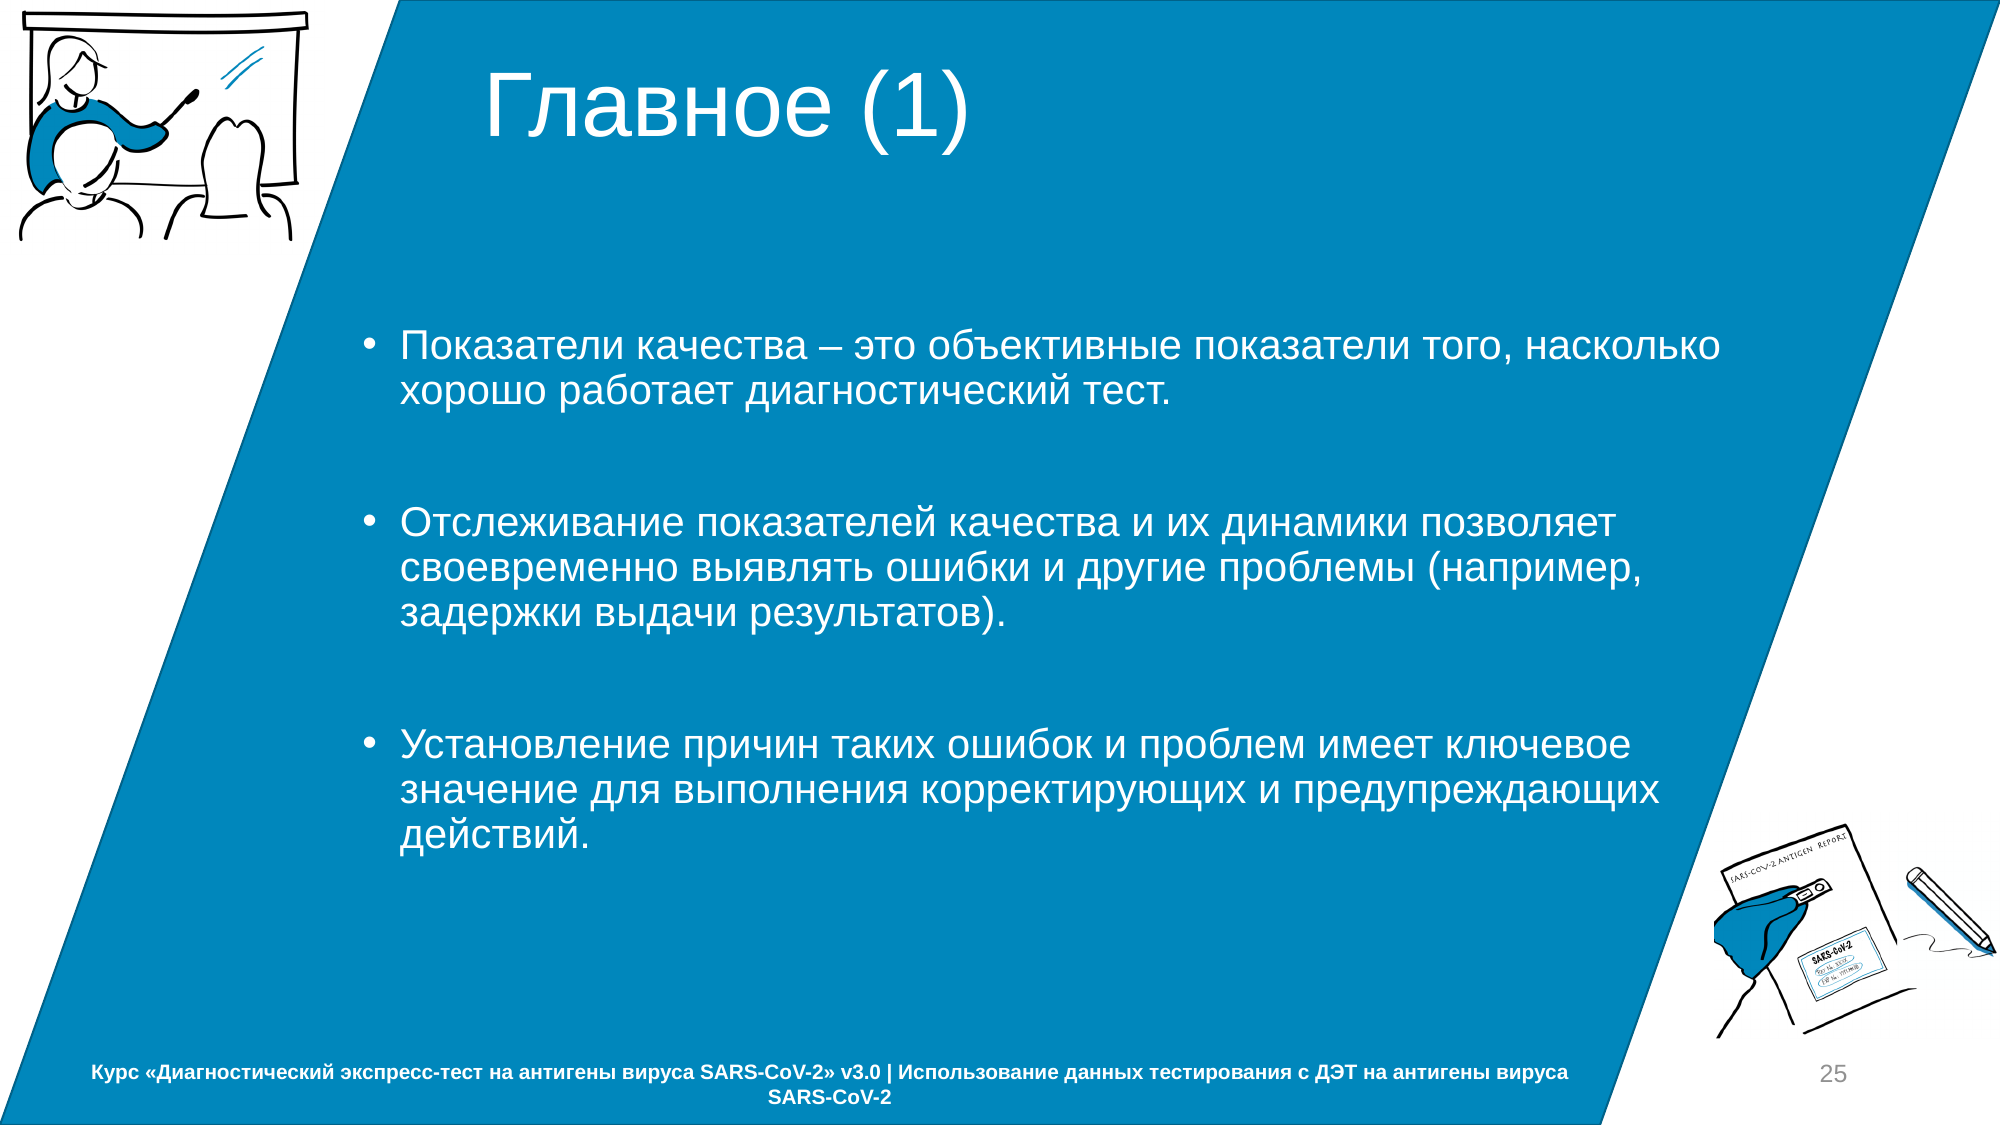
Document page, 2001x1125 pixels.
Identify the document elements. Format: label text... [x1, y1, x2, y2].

text_box [0, 0, 2000, 1125]
footer Курс «Диагностический экспресс-тест на антигены вируса SARS-CoV-2» v3.0 | Использование данных тестирования с ДЭТ на антигены вируса SARS-CoV-2 [69, 1042, 1590, 1125]
slide_number 25 [1609, 1042, 1863, 1103]
text_box Показатели качества – это объективные показатели того, насколько хорошо работает диагностический тест. Отслеживание показателей качества и их динамики позволяет своевременно выявлять ошибки и другие проблемы (например, задержки выдачи результатов). Установление причин таких ошибок и проблем имеет ключевое значение для выполнения корректирующих и предупреждающих действий. [347, 316, 1763, 813]
picture [0, 0, 326, 255]
text_box Главное (1) [468, 49, 1236, 205]
picture [1714, 812, 2000, 1040]
